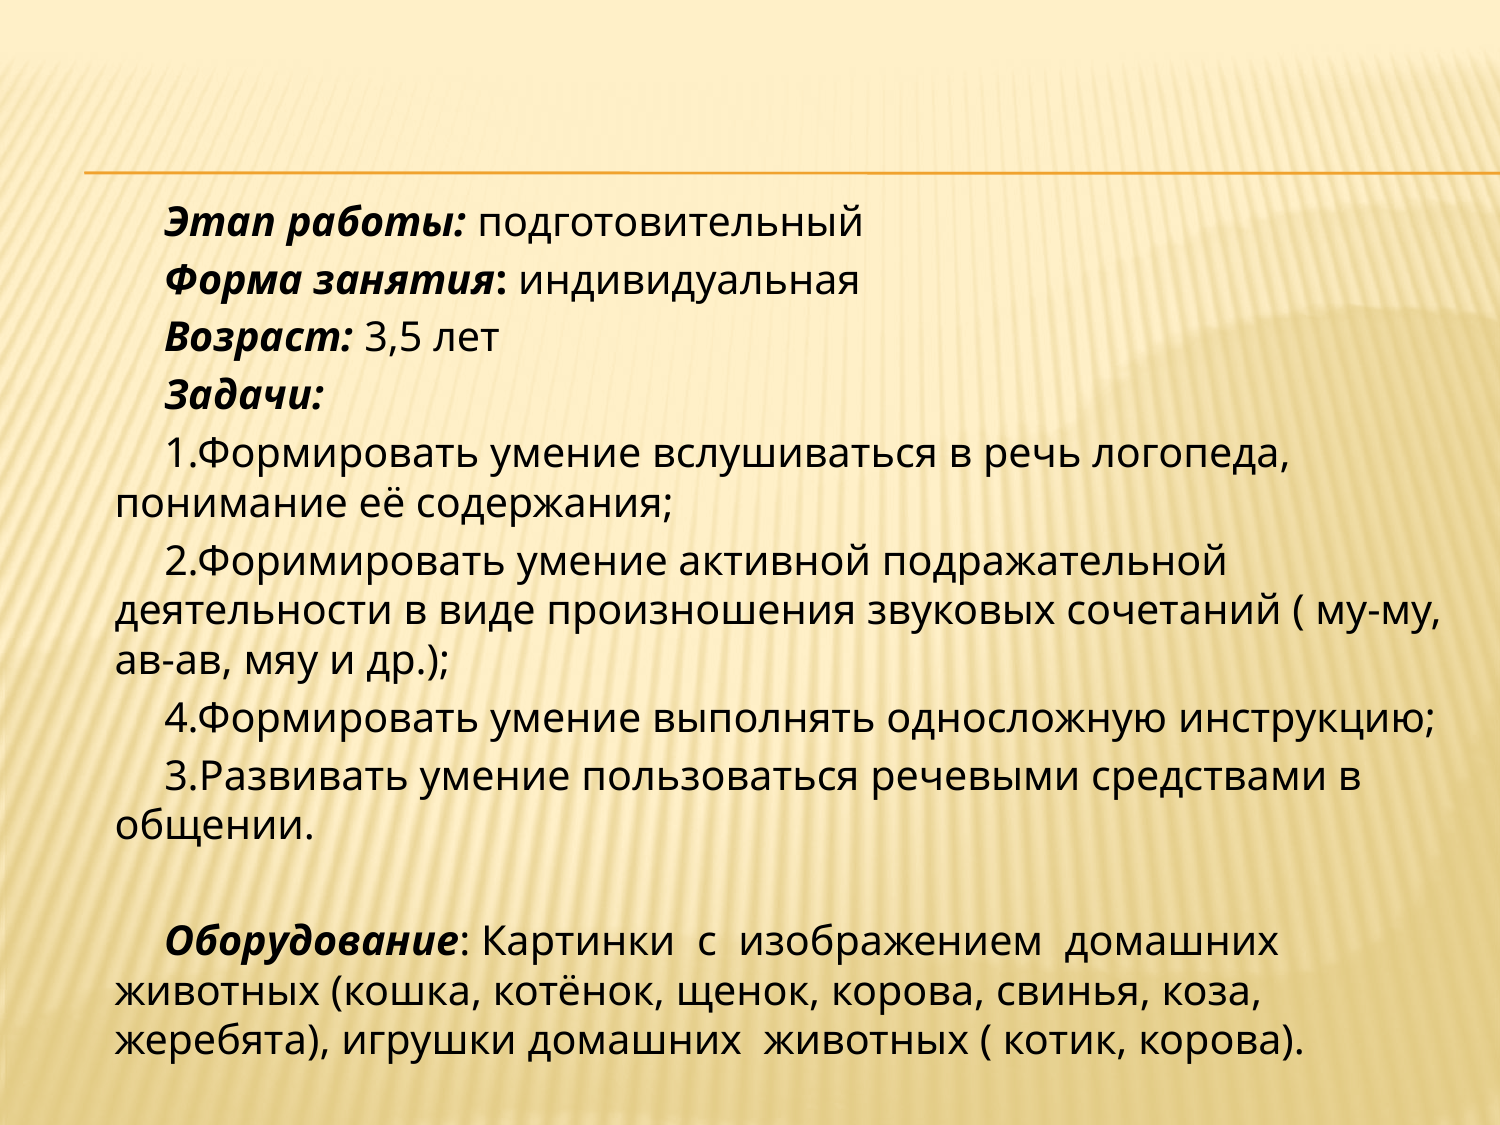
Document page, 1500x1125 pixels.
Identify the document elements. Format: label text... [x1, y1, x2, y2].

list Этап работы: подготовительный Форма занятия: индивидуальная Возраст: 3,5 лет Задачи: 1.Формировать умение вслушиваться в речь логопеда, понимание её содержания; 2.Форимировать умение активной подражательной деятельности в виде произношения звуковых сочетаний ( му-му, ав-ав, мяу и др.); 4.Формировать умение выполнять односложную инструкцию; 3.Развивать умение пользоваться речевыми средствами в общении. Оборудование: Картинки с изображением домашних животных (кошка, котёнок, щенок, корова, свинья, коза, жеребята), игрушки домашних животных ( котик, корова). [50, 187, 1475, 1090]
